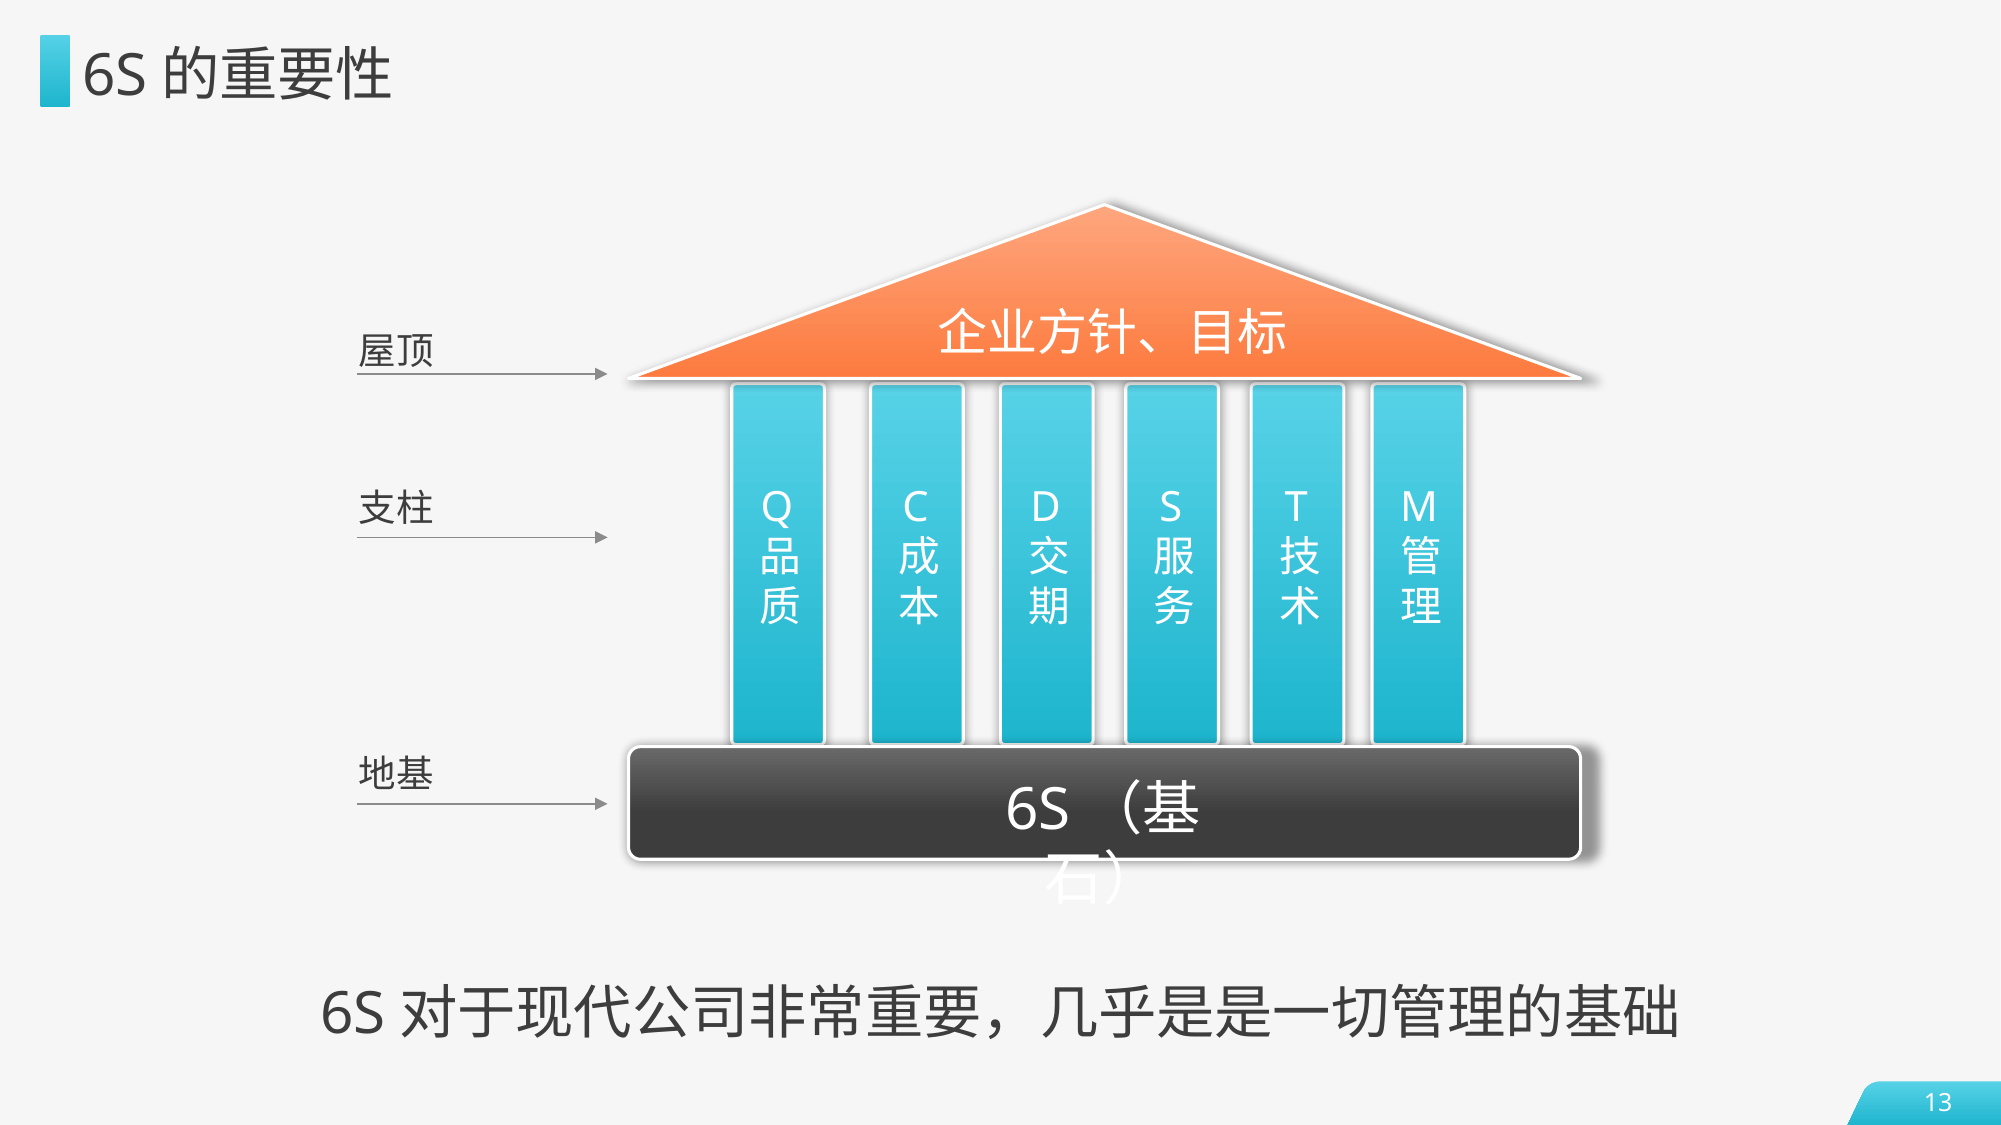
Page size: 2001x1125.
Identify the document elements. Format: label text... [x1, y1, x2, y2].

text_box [870, 388, 964, 744]
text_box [628, 746, 1581, 860]
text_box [731, 388, 825, 744]
text_box [0, 677, 523, 1125]
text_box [1250, 388, 1345, 744]
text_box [1125, 388, 1219, 744]
text_box 6S对于现代公司非常重要，几乎是是一切管理的基础 [523, 968, 1766, 1053]
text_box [1371, 388, 1466, 744]
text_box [628, 204, 1581, 379]
text_box 屋顶 [343, 319, 449, 380]
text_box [1000, 388, 1094, 744]
text_box 支柱 [343, 476, 449, 536]
text_box 6S的重要性 [82, 36, 1120, 107]
text_box [40, 35, 70, 107]
text_box 地基 [343, 742, 449, 803]
